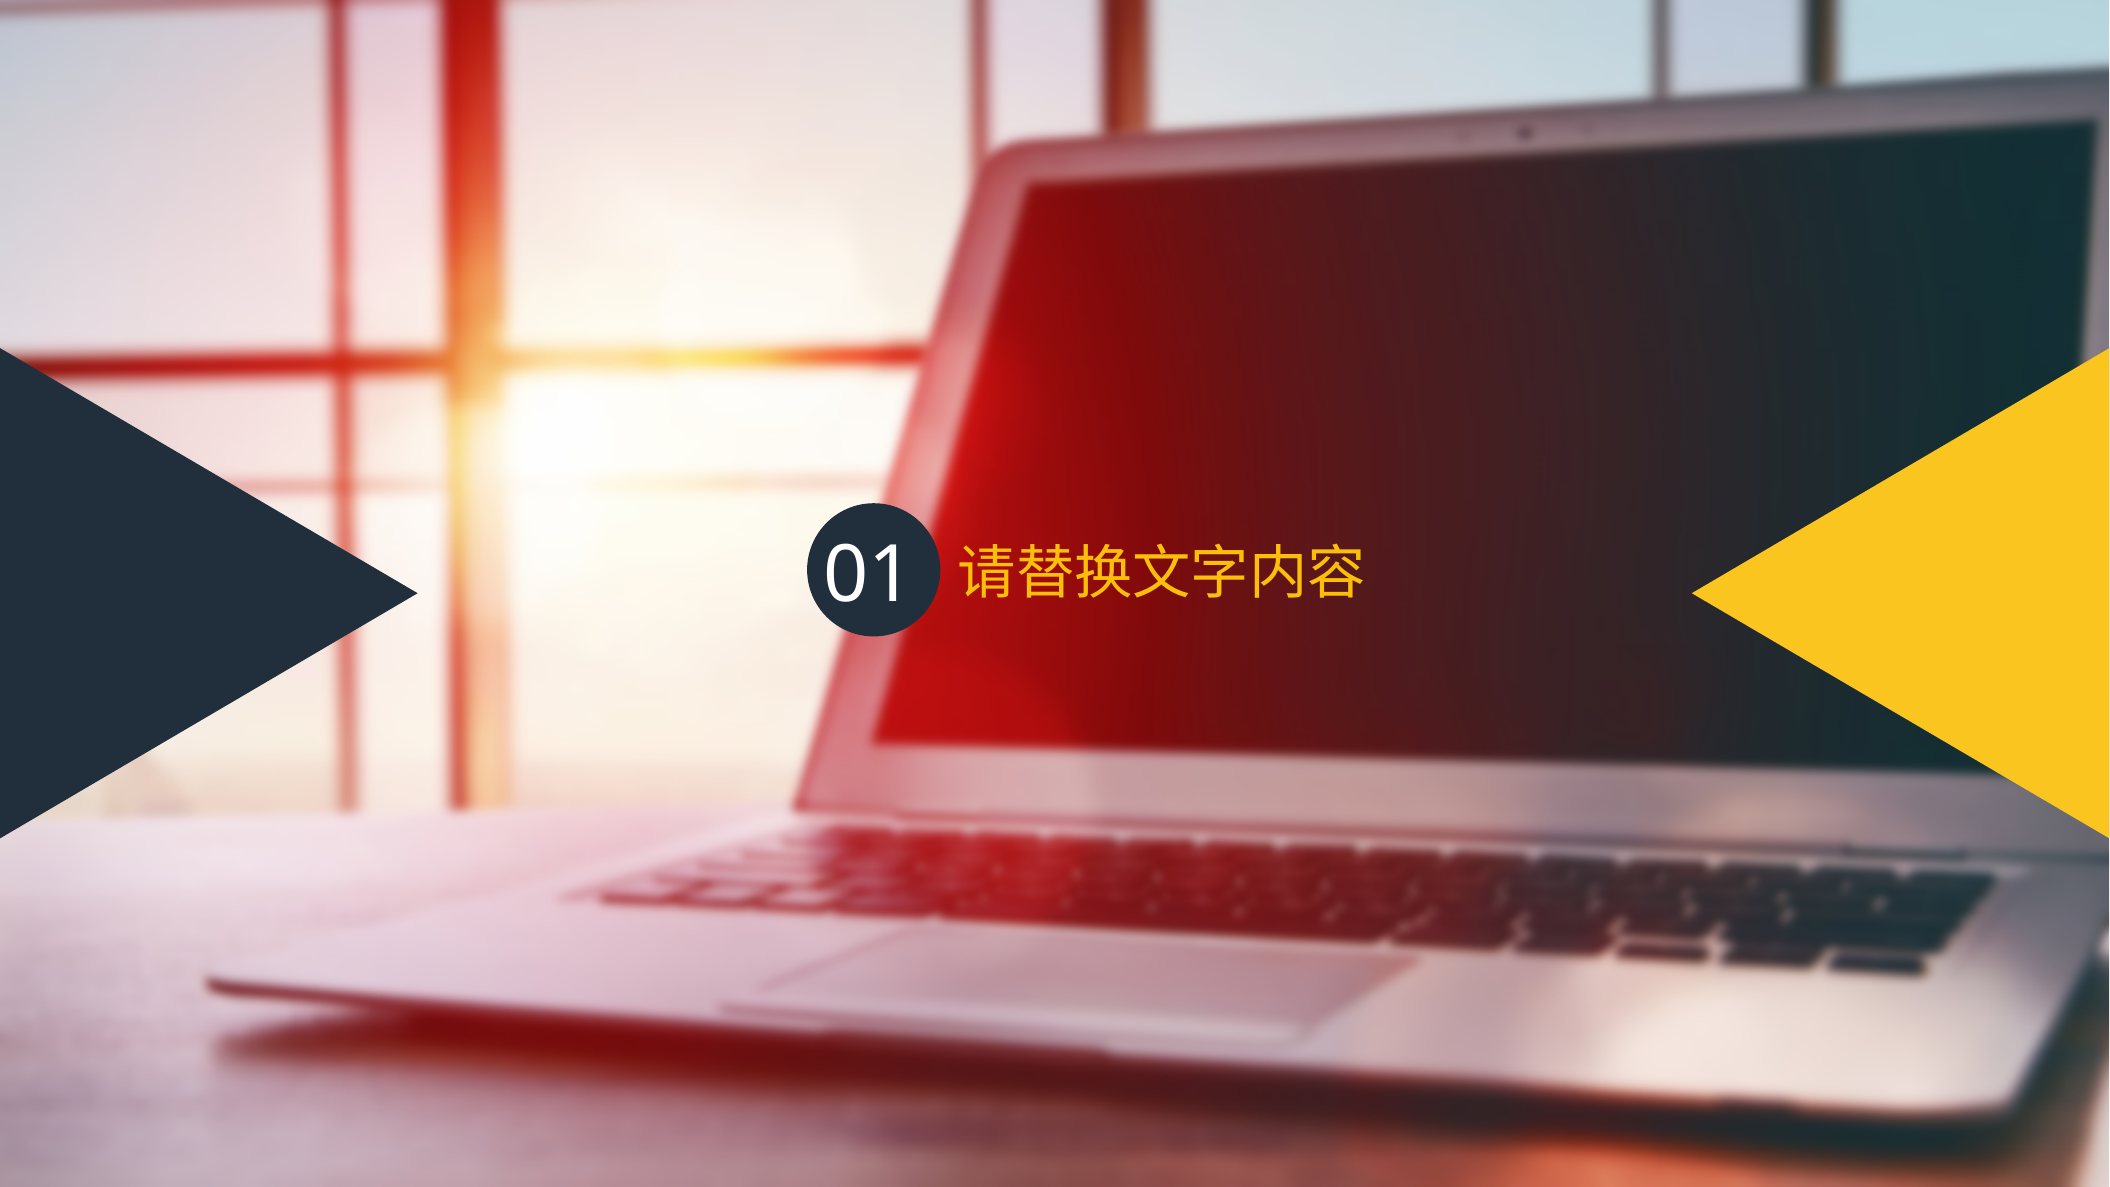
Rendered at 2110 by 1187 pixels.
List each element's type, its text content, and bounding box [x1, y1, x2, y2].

text_box [0, 346, 420, 840]
text_box [1689, 346, 2110, 840]
text_box 请替换文字内容 [942, 527, 1381, 613]
text_box [0, 0, 2110, 1187]
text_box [806, 503, 941, 637]
